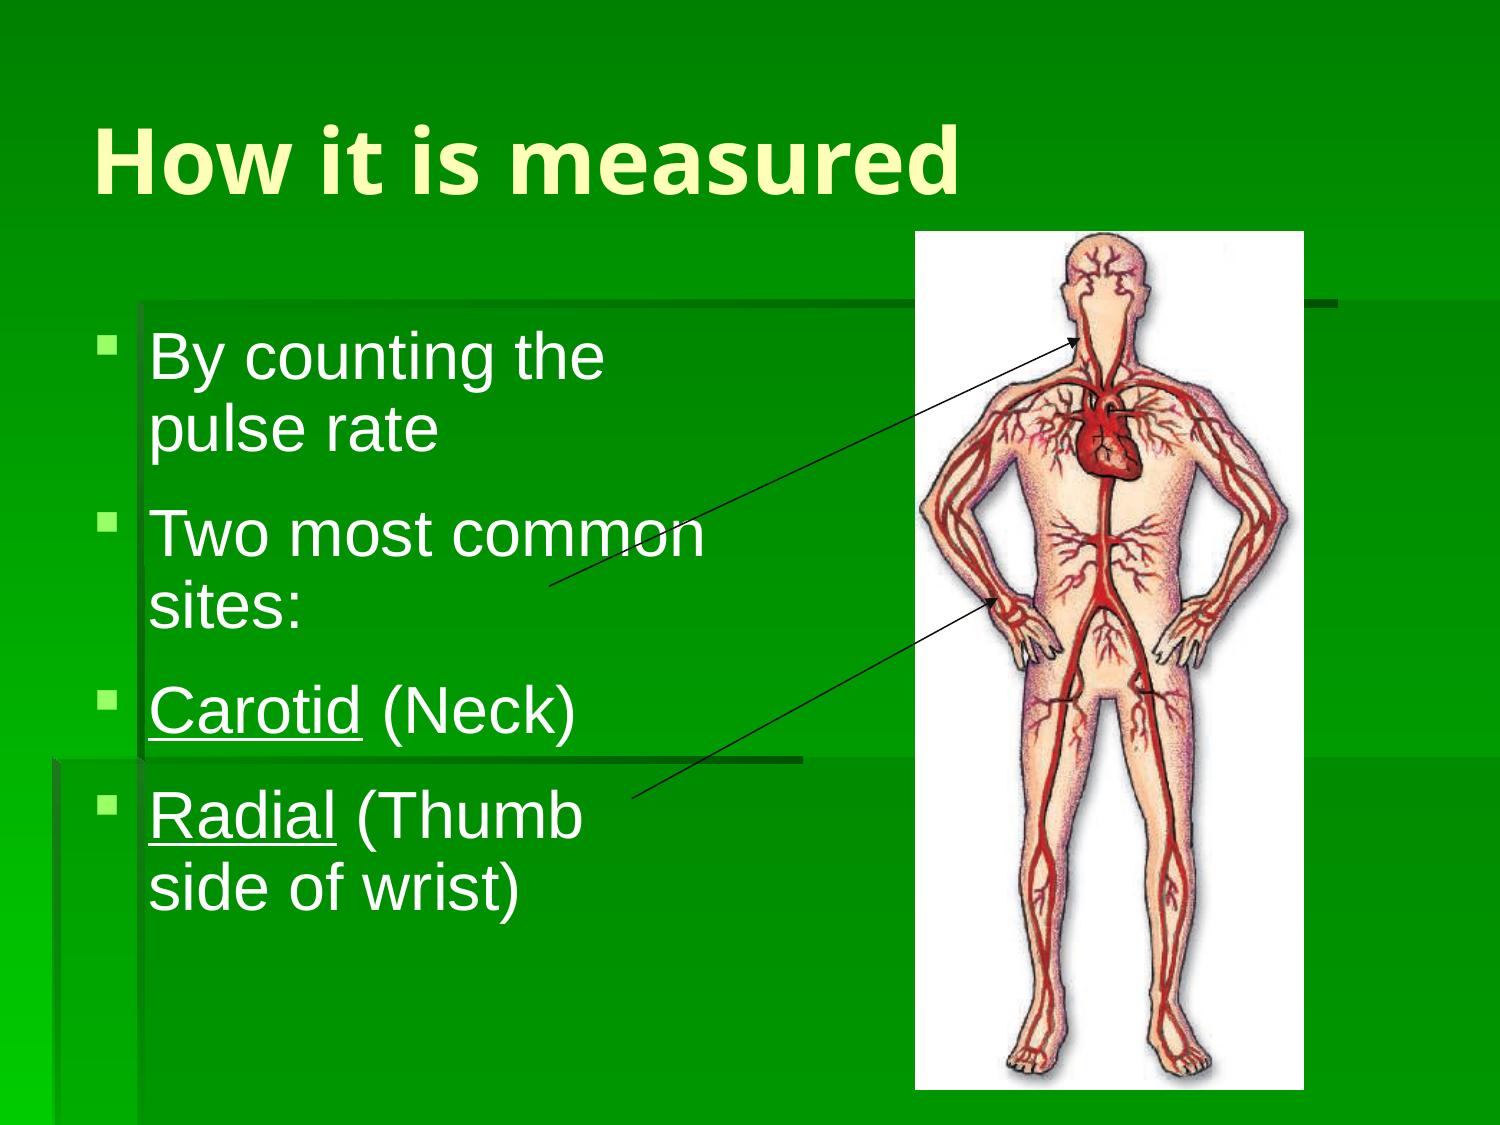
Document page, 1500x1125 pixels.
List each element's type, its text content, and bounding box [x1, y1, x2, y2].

picture [915, 231, 1304, 1090]
title How it is measured [74, 39, 1451, 276]
list By counting the pulse rate Two most common sites: Carotid (Neck) Radial (Thumb side of wrist) [76, 314, 725, 990]
